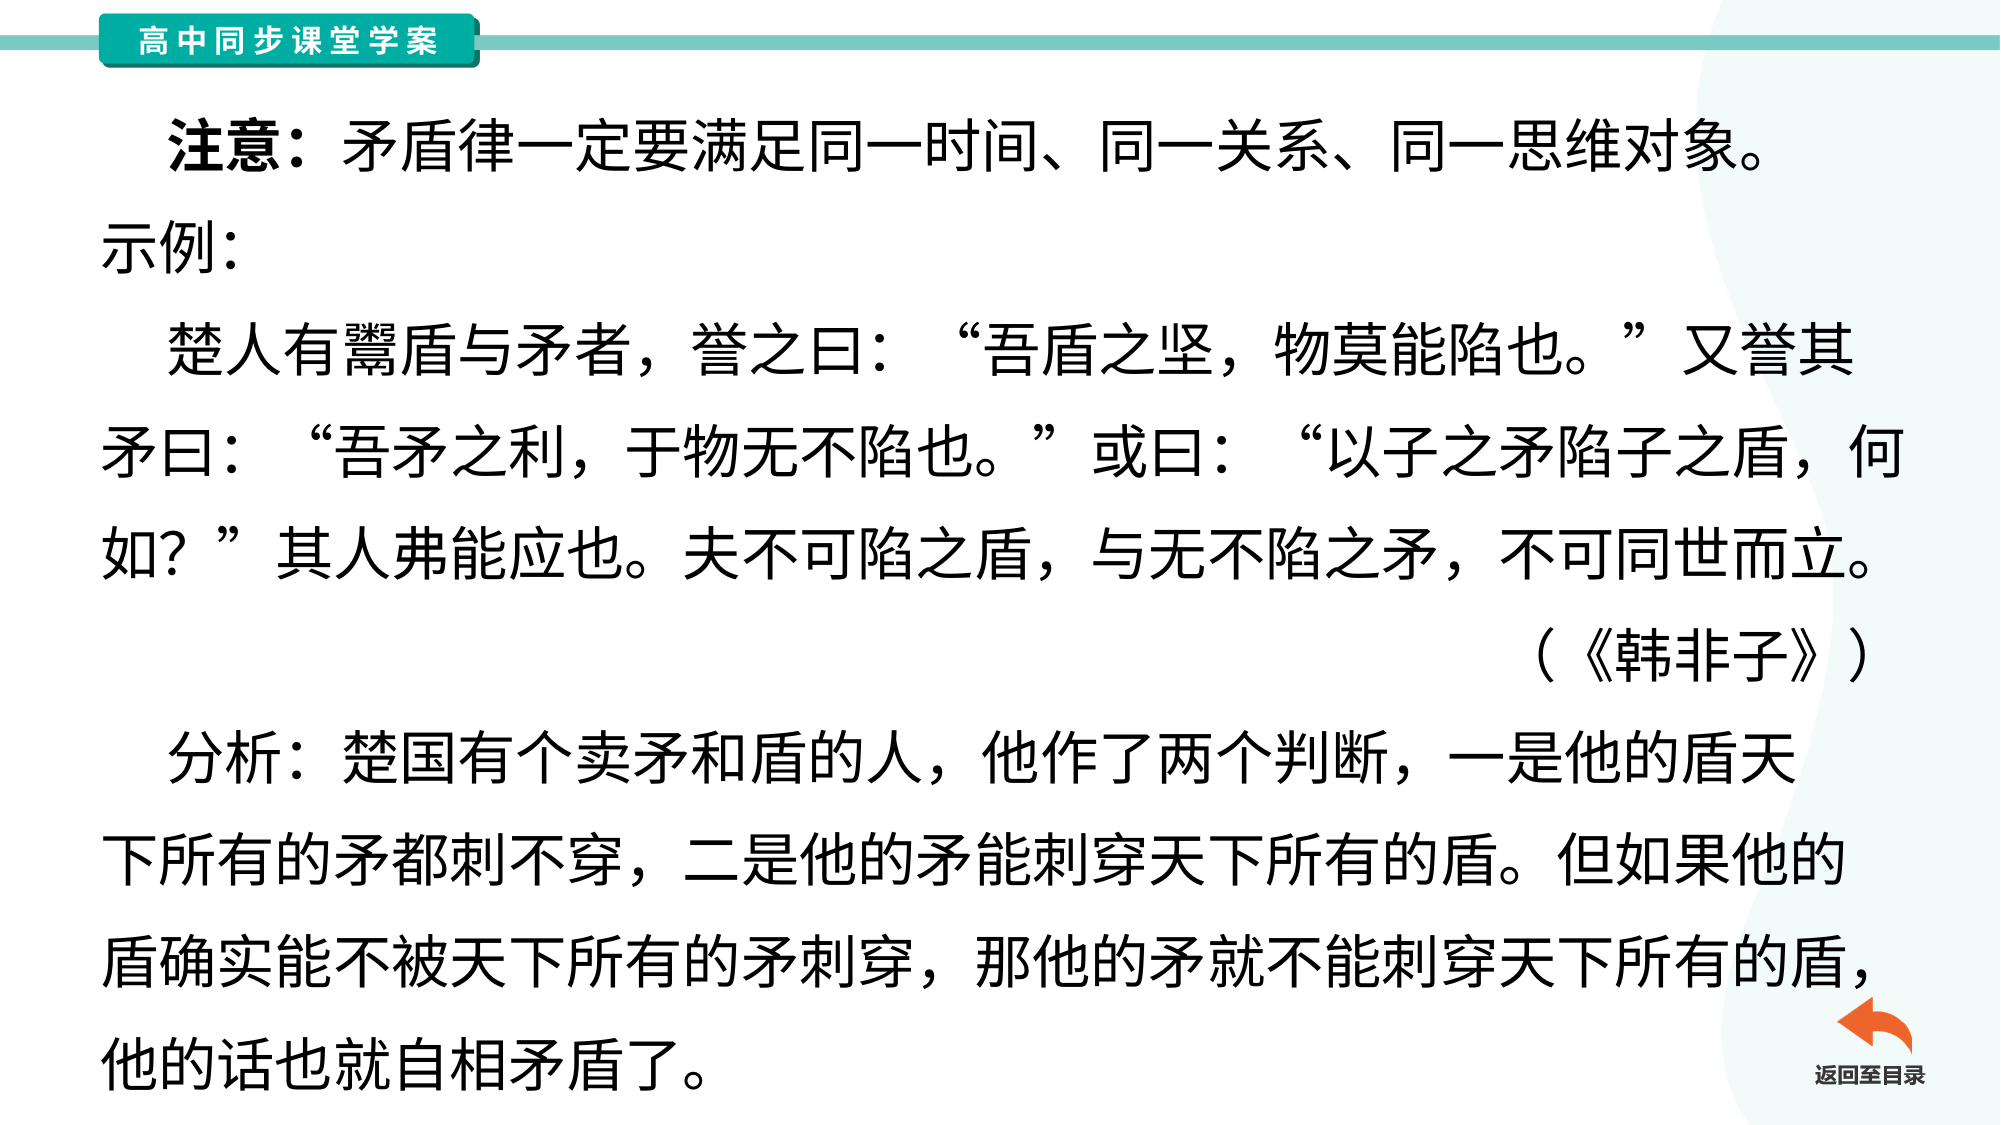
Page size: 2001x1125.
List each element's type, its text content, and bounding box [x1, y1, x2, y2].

text_box 注意：矛盾律一定要满足同一时间、同一关系、同一思维对象。 示例： 楚人有鬻盾与矛者，誉之曰：“吾盾之坚，物莫能陷也。”又誉其 矛曰：“吾矛之利，于物无不陷也。”或曰：“以子之矛陷子之盾，何 如？”其人弗能应也。夫不可陷之盾，与无不陷之矛，不可同世而立。 （《韩非子》） 分析：楚国有个卖矛和盾的人，他作了两个判断，一是他的盾天 下所有的矛都刺不穿，二是他的矛能刺穿天下所有的盾。但如果他的 盾确实能不被天下所有的矛刺穿，那他的矛就不能刺穿天下所有的盾， 他的话也就自相矛盾了。 [100, 76, 1899, 1098]
picture [0, 0, 2000, 1125]
